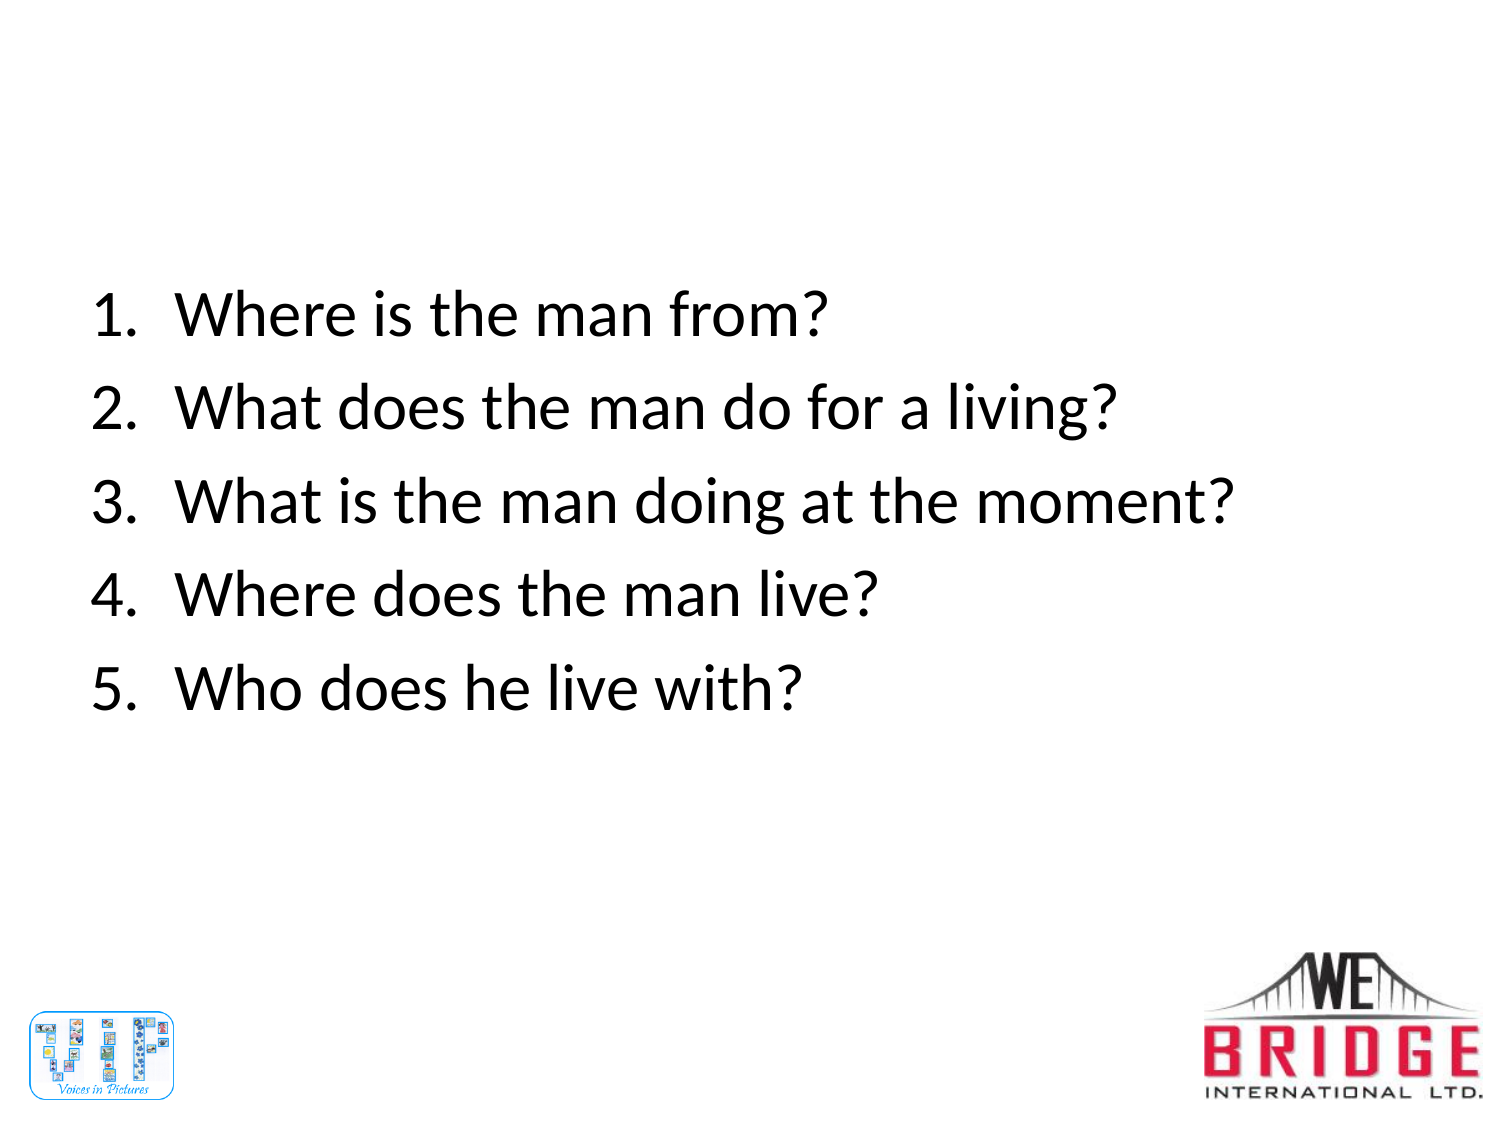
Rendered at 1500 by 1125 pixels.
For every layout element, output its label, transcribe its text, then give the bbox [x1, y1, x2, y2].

picture [29, 1011, 174, 1101]
picture [1204, 951, 1483, 1101]
list Where is the man from? What does the man do for a living? What is the man doing at the moment? Where does the man live? Who does he live with? [75, 262, 1425, 1005]
